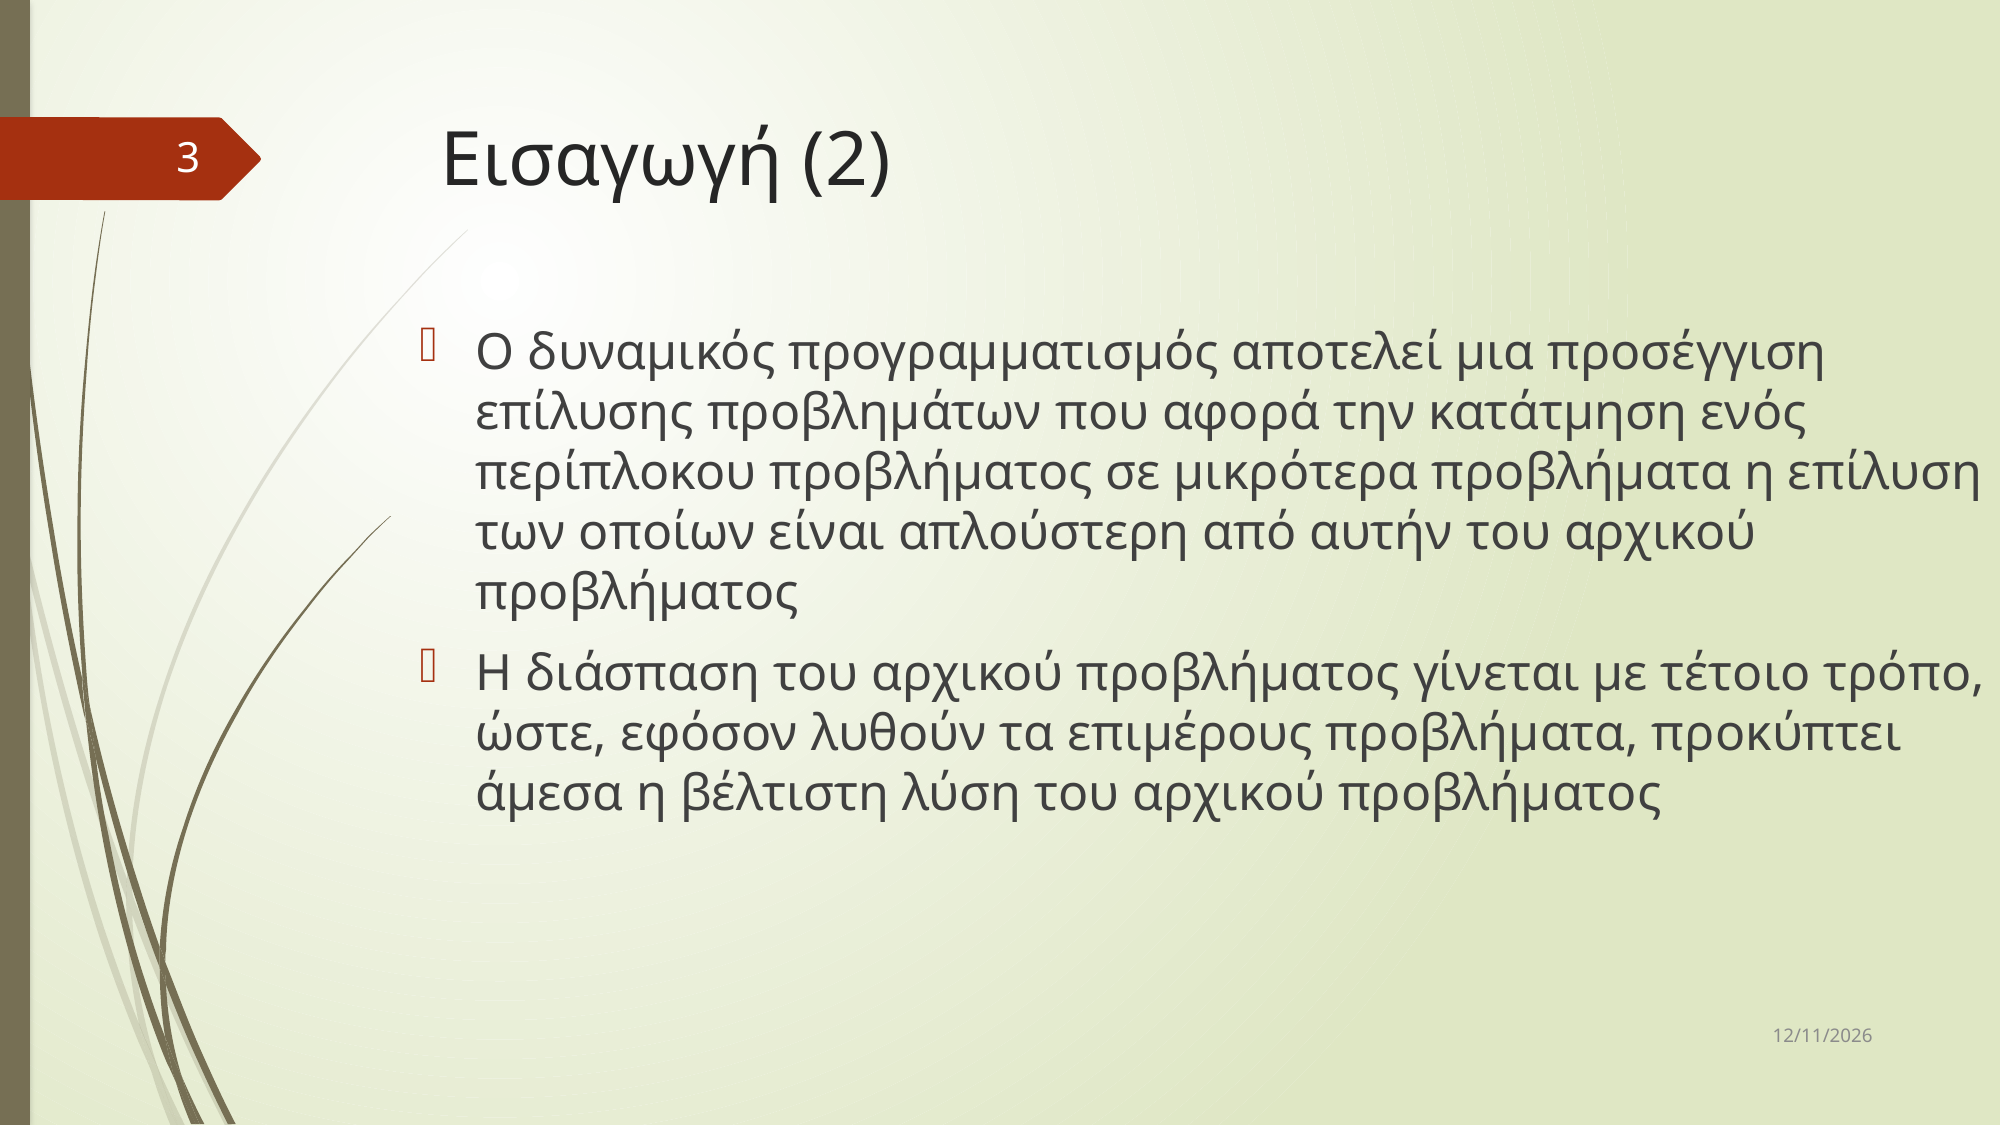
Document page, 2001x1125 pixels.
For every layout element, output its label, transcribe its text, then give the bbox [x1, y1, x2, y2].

list Ο δυναμικός προγραμματισμός αποτελεί μια προσέγγιση επίλυσης προβλημάτων που αφορά την κατάτμηση ενός περίπλοκου προβλήματος σε μικρότερα προβλήματα η επίλυση των οποίων είναι απλούστερη από αυτήν του αρχικού προβλήματος Η διάσπαση του αρχικού προβλήματος γίνεται με τέτοιο τρόπο, ώστε, εφόσον λυθούν τα επιμέρους προβλήματα, προκύπτει άμεσα η βέλτιστη λύση του αρχικού προβλήματος [404, 312, 2000, 1113]
slide_number 3 [87, 129, 216, 190]
title Εισαγωγή (2) [425, 102, 1888, 312]
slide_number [1699, 1005, 1888, 1067]
